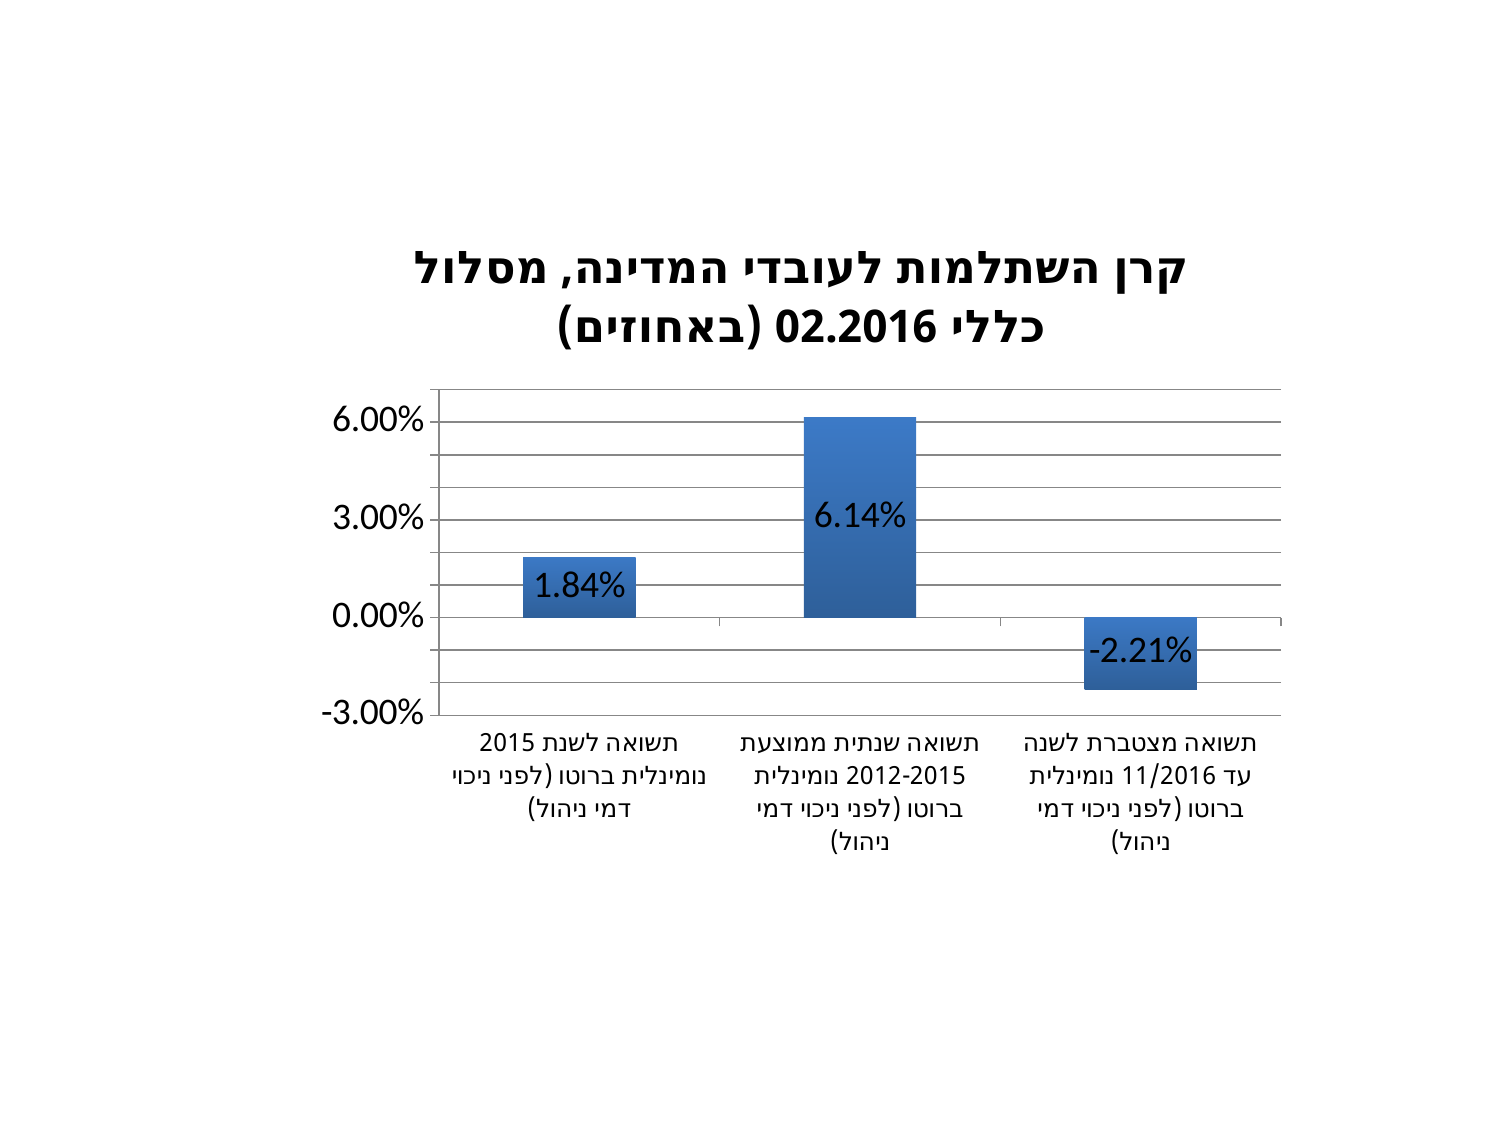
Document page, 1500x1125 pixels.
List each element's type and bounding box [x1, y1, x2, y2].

chart [300, 207, 1302, 875]
